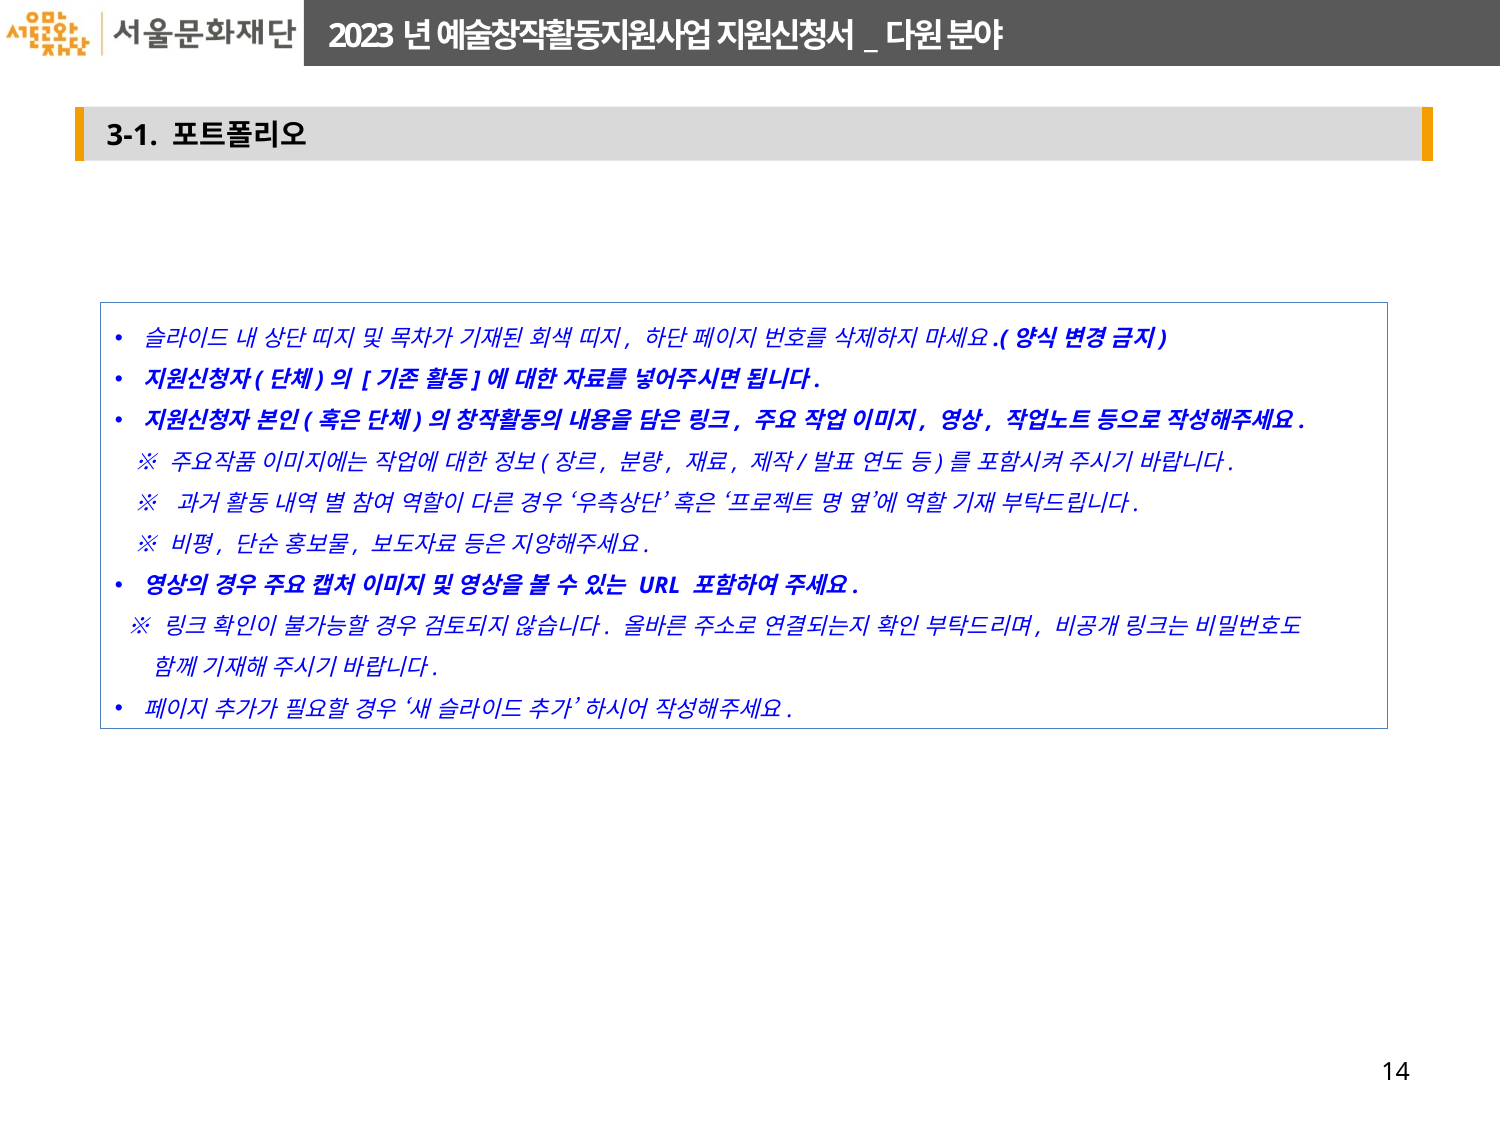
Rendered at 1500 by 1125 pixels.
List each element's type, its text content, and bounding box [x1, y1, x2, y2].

text_box 슬라이드 내 상단 띠지 및 목차가 기재된 회색 띠지, 하단 페이지 번호를 삭제하지 마세요.(양식 변경 금지) 지원신청자(단체)의 [기존 활동]에 대한 자료를 넣어주시면 됩니다. 지원신청자 본인(혹은 단체)의 창작활동의 내용을 담은 링크, 주요 작업 이미지, 영상, 작업노트 등으로 작성해주세요. ※ 주요작품 이미지에는 작업에 대한 정보(장르, 분량, 재료, 제작/발표 연도 등)를 포함시켜 주시기 바랍니다. ※ 과거 활동 내역 별 참여 역할이 다른 경우 ‘우측상단’ 혹은 ‘프로젝트 명 옆’에 역할 기재 부탁드립니다. ※ 비평, 단순 홍보물, 보도자료 등은 지양해주세요. 영상의 경우 주요 캡처 이미지 및 영상을 볼 수 있는 URL 포함하여 주세요. ※ 링크 확인이 불가능할 경우 검토되지 않습니다. 올바른 주소로 연결되는지 확인 부탁드리며, 비공개 링크는 비밀번호도 함께 기재해 주시기 바랍니다. 페이지 추가가 필요할 경우 ‘새 슬라이드 추가’ 하시어 작성해주세요. [100, 302, 1388, 729]
slide_number 14 [1074, 1042, 1425, 1103]
picture [6, 6, 298, 61]
